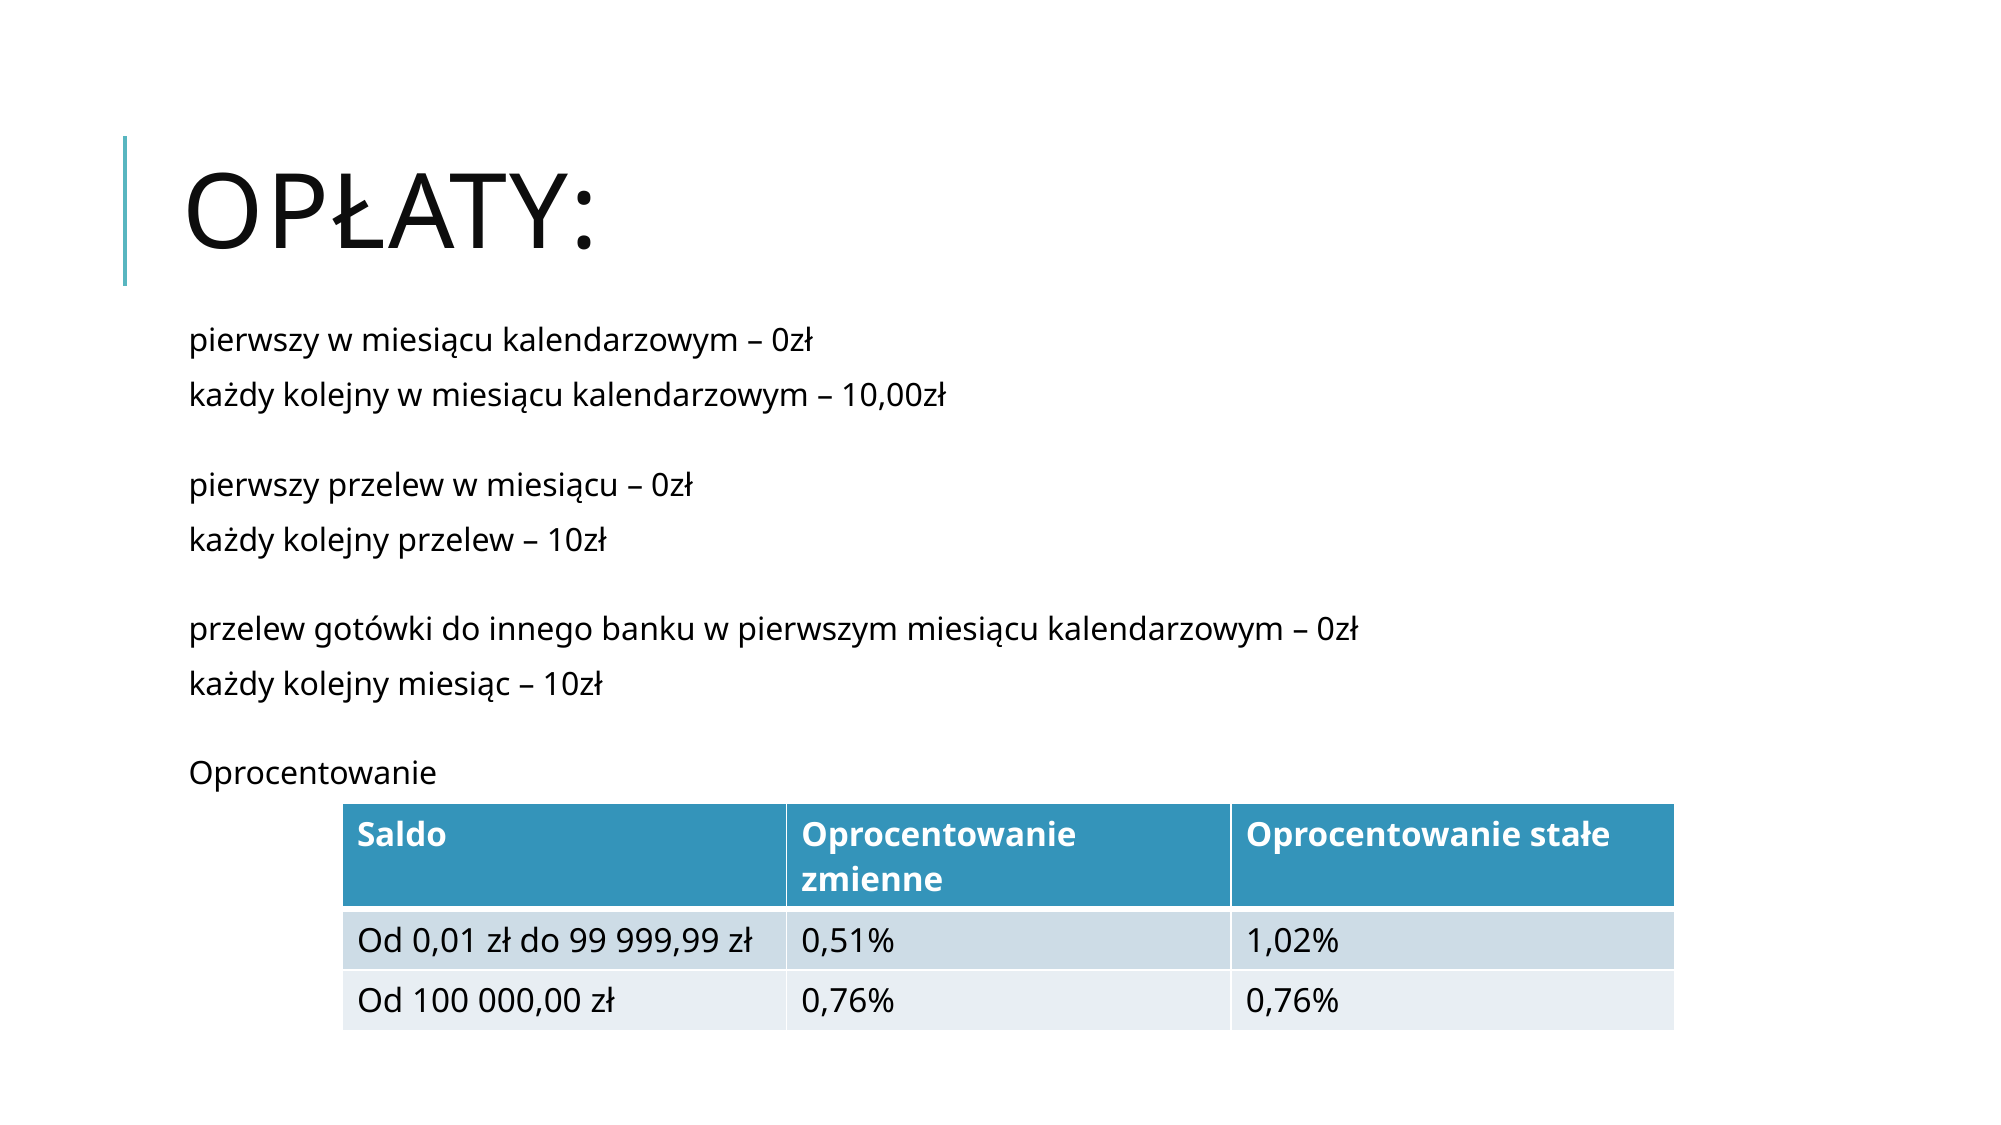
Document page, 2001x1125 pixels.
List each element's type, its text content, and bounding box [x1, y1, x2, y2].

table_header Oprocentowanie zmienne [787, 804, 1230, 906]
table_cell Od 0,01 zł do 99 999,99 zł [343, 912, 786, 969]
table_cell 0,76% [1232, 971, 1674, 1030]
title Opłaty: [168, 96, 1763, 342]
list pierwszy w miesiącu kalendarzowym – 0zł każdy kolejny w miesiącu kalendarzowym – 10,00zł pierwszy przelew w miesiącu – 0zł każdy kolejny przelew – 10zł przelew gotówki do innego banku w pierwszym miesiącu kalendarzowym – 0zł każdy kolejny miesiąc – 10zł Oprocentowanie [166, 316, 1761, 803]
table_header Oprocentowanie stałe [1232, 804, 1674, 906]
table_cell 1,02% [1232, 912, 1674, 969]
table_cell Od 100 000,00 zł [343, 971, 786, 1030]
table_cell 0,51% [787, 912, 1230, 969]
table_header Saldo [343, 804, 786, 906]
table_cell 0,76% [787, 971, 1230, 1030]
